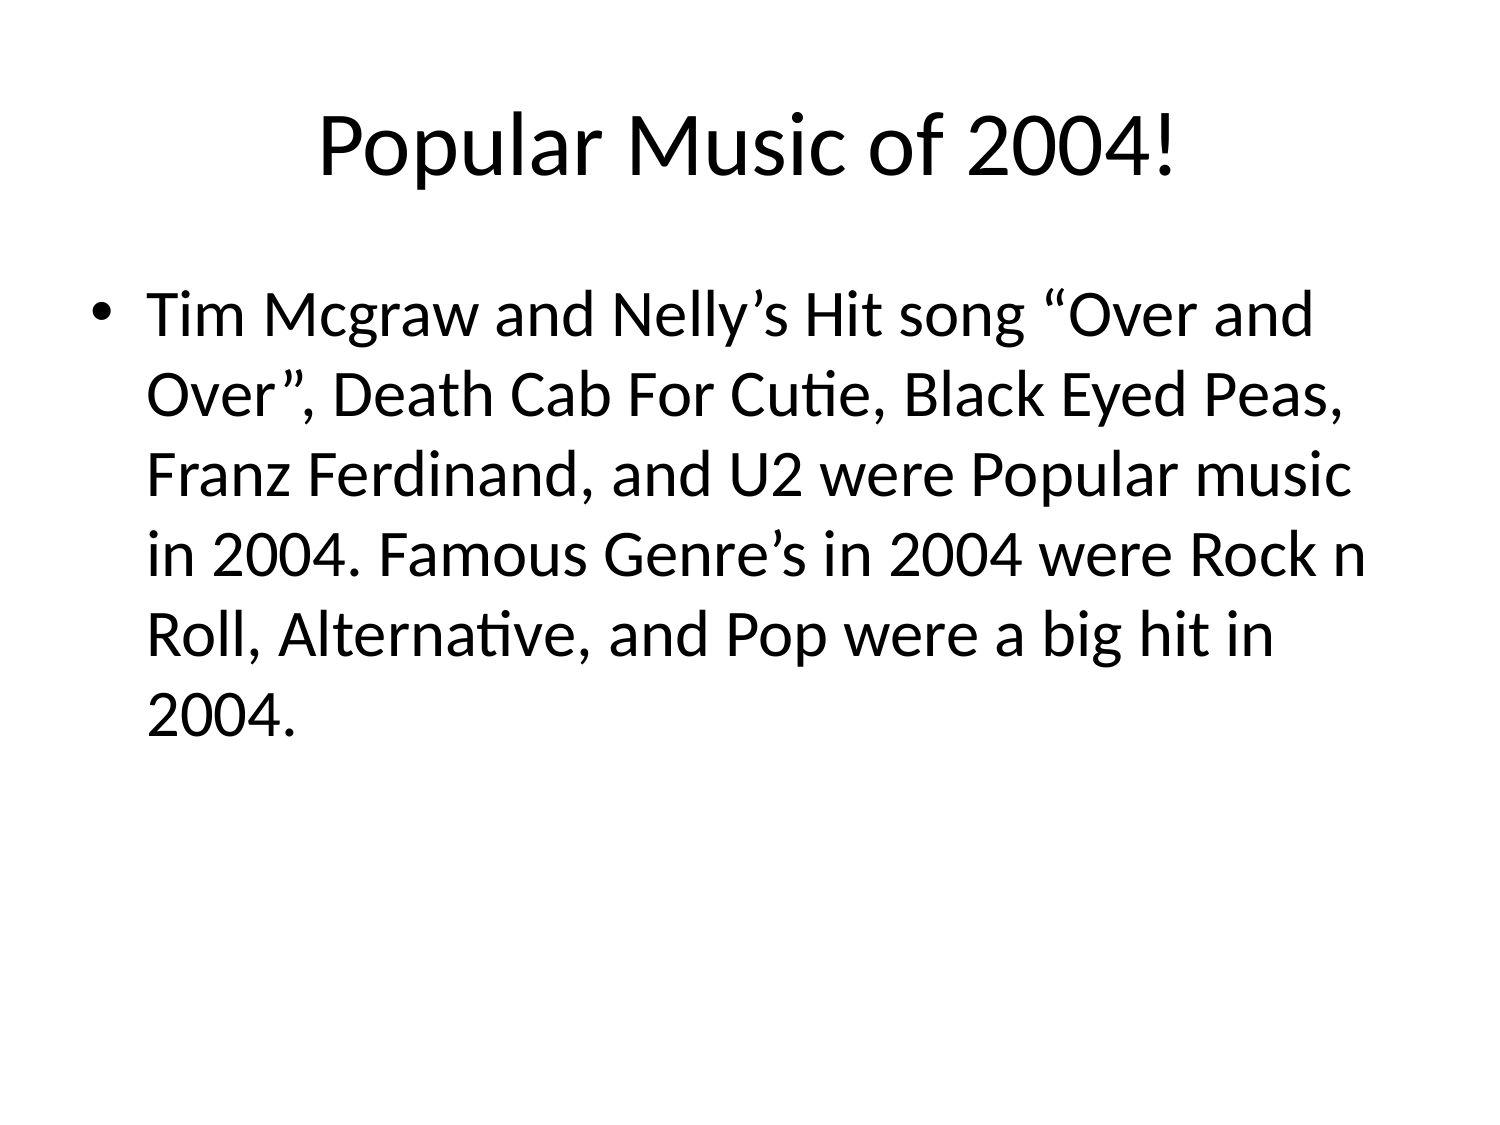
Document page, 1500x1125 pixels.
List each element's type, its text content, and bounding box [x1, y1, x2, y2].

title Popular Music of 2004! [75, 45, 1425, 233]
list Tim Mcgraw and Nelly’s Hit song “Over and Over”, Death Cab For Cutie, Black Eyed Peas, Franz Ferdinand, and U2 were Popular music in 2004. Famous Genre’s in 2004 were Rock n Roll, Alternative, and Pop were a big hit in 2004. [75, 262, 1425, 1005]
